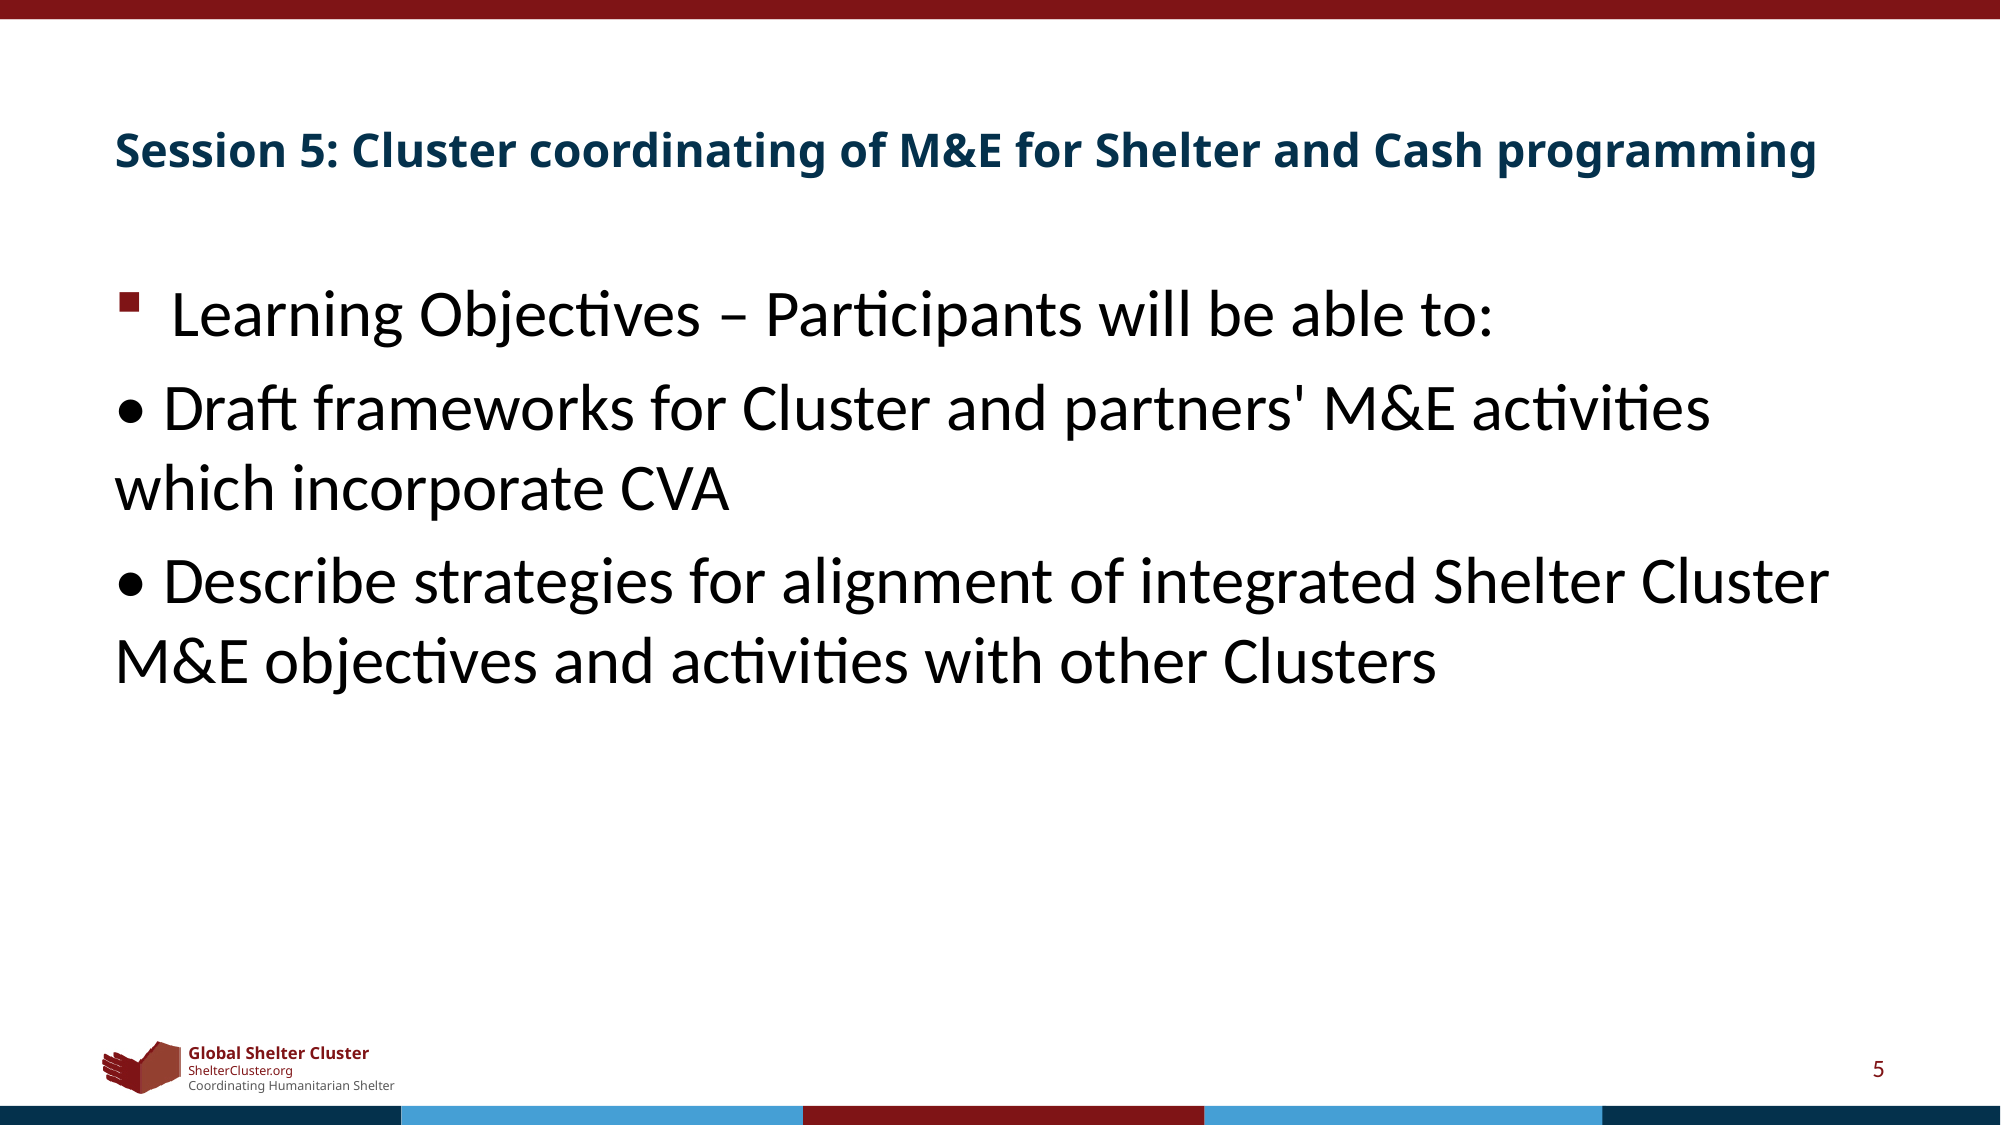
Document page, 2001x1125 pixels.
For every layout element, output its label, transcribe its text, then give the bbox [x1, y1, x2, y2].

title Session 5: Cluster coordinating of M&E for Shelter and Cash programming [99, 111, 1900, 262]
list Learning Objectives – Participants will be able to: • Draft frameworks for Cluster and partners' M&E activities which incorporate CVA • Describe strategies for alignment of integrated Shelter Cluster M&E objectives and activities with other Clusters [99, 262, 1900, 1005]
picture [102, 1041, 181, 1094]
slide_number 5 [1433, 1037, 1900, 1098]
